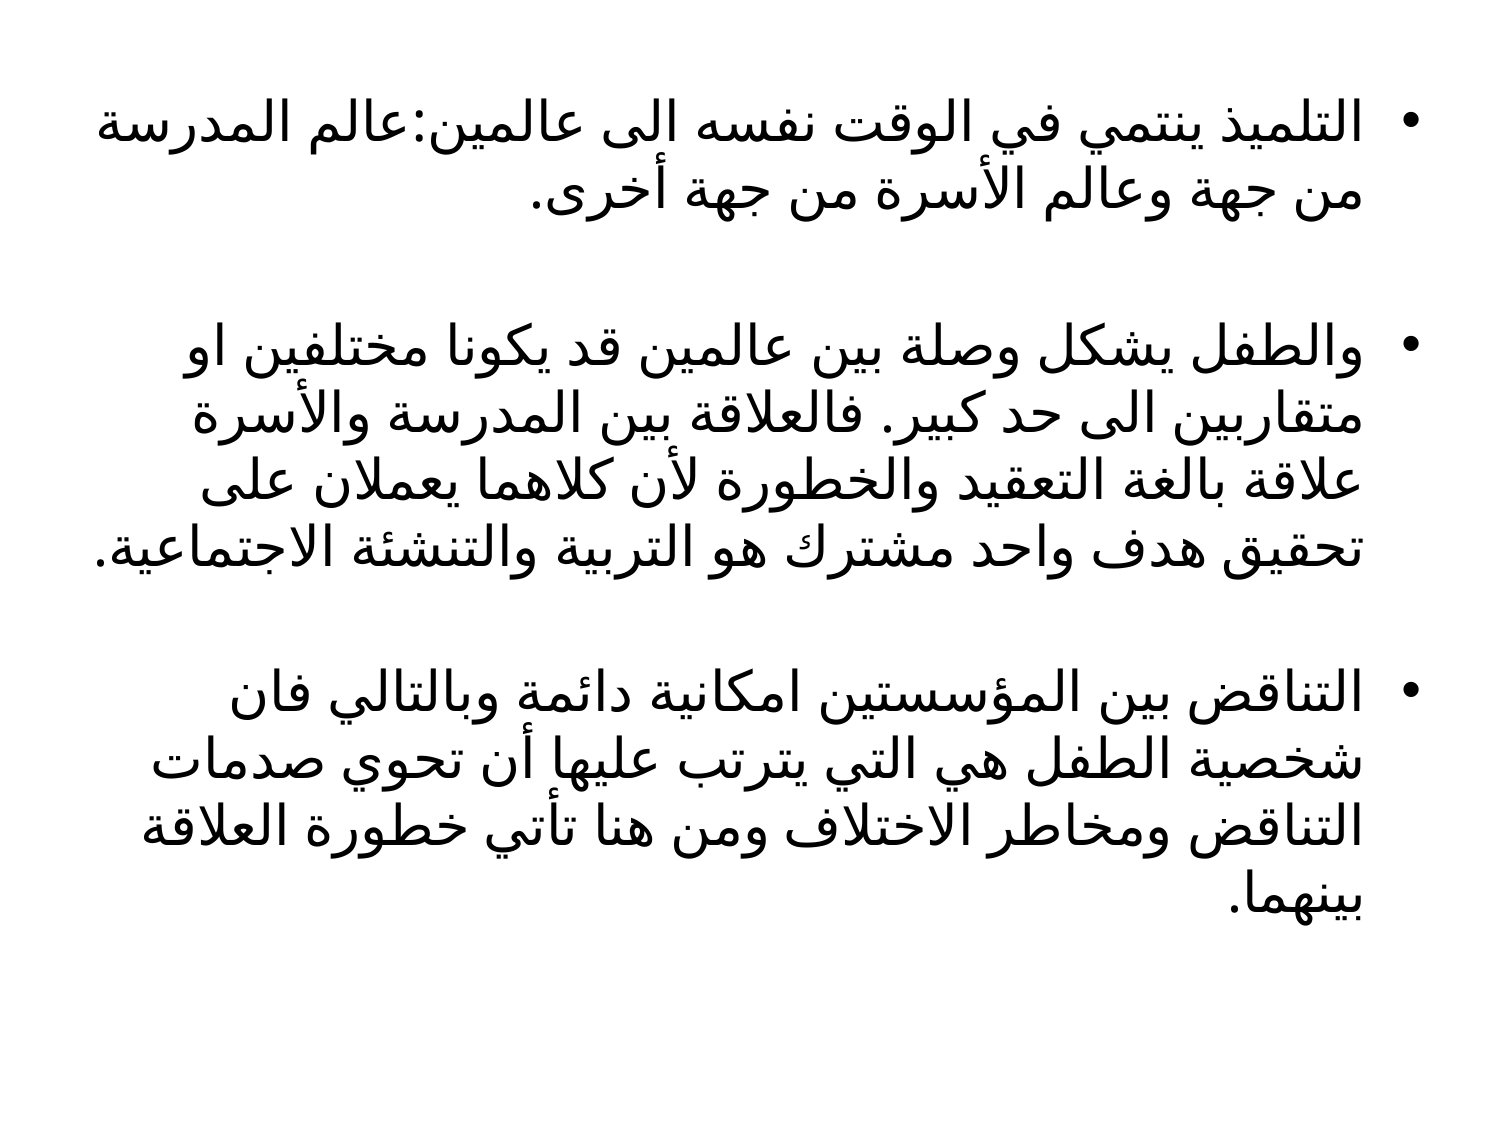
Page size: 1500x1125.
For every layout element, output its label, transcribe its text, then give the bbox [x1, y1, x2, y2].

list التلميذ ينتمي في الوقت نفسه الى عالمين:عالم المدرسة من جهة وعالم الأسرة من جهة أخرى. والطفل يشكل وصلة بين عالمين قد يكونا مختلفين او متقاربين الى حد كبير. فالعلاقة بين المدرسة والأسرة علاقة بالغة التعقيد والخطورة لأن كلاهما يعملان على تحقيق هدف واحد مشترك هو التربية والتنشئة الاجتماعية. التناقض بين المؤسستين امكانية دائمة وبالتالي فان شخصية الطفل هي التي يترتب عليها أن تحوي صدمات التناقض ومخاطر الاختلاف ومن هنا تأتي خطورة العلاقة بينهما. [75, 78, 1436, 1005]
